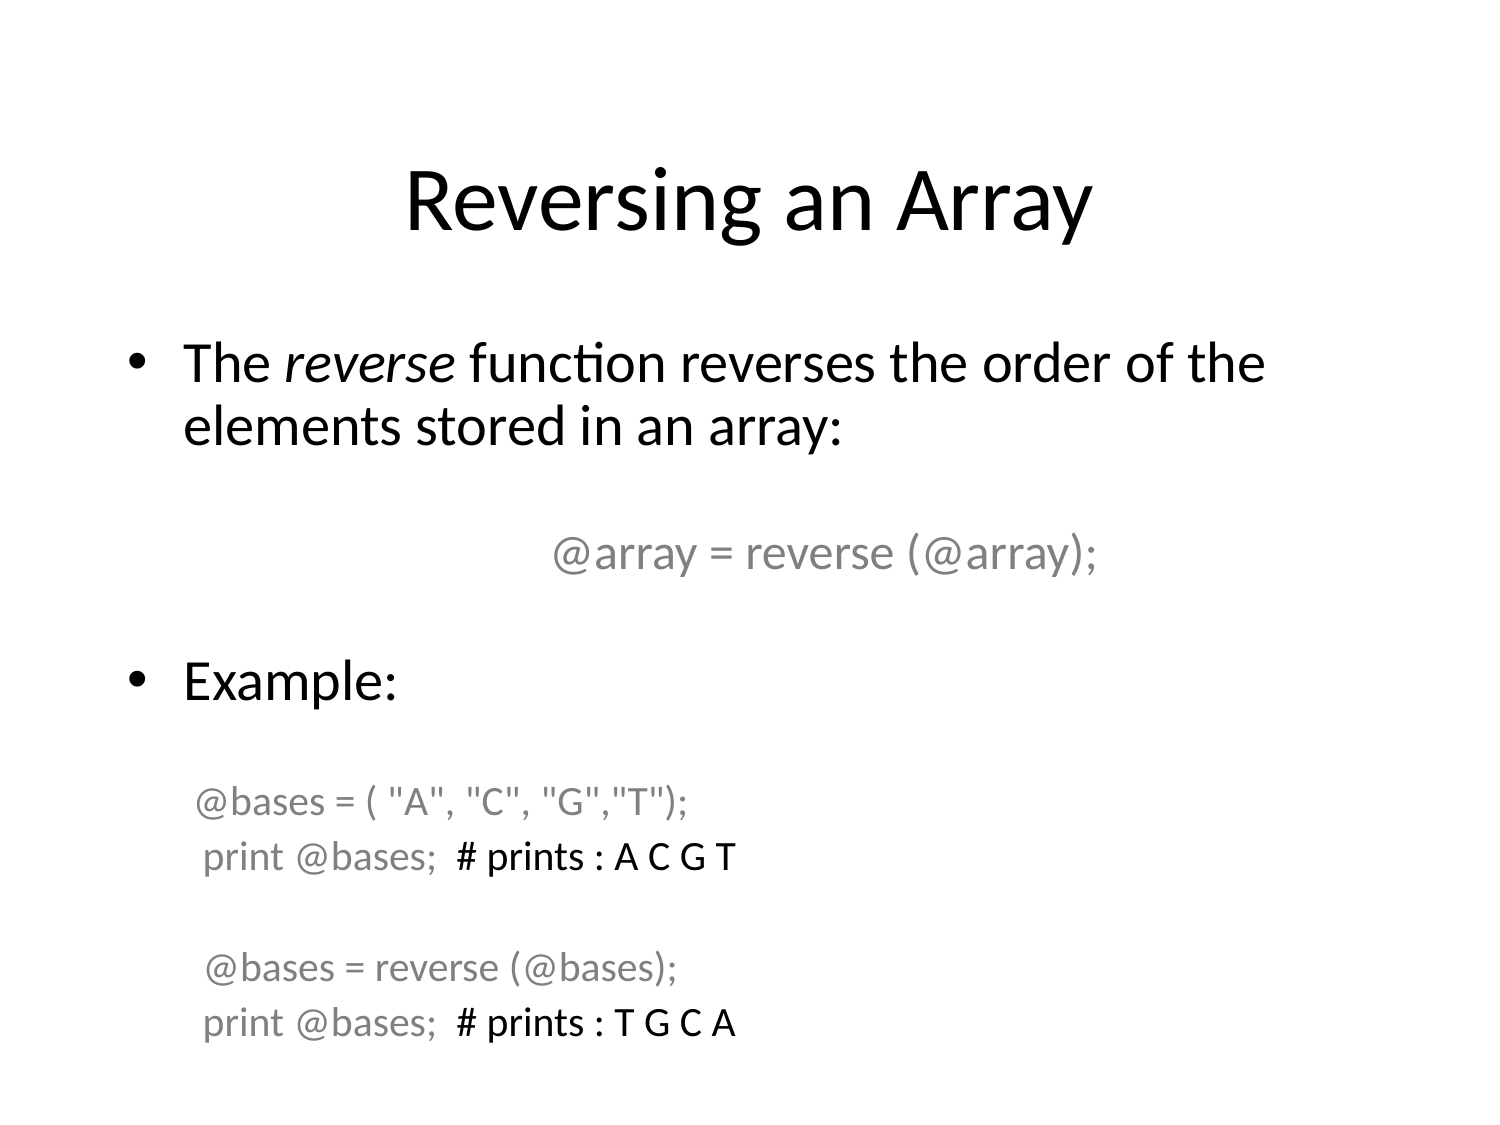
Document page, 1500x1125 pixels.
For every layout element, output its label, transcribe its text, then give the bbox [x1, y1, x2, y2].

title Reversing an Array [112, 99, 1388, 288]
list The reverse function reverses the order of the elements stored in an array: @array = reverse (@array); Example: @bases = ( "A", "C", "G","T"); print @bases; # prints : A C G T @bases = reverse (@bases); print @bases; # prints : T G C A [112, 324, 1388, 1111]
